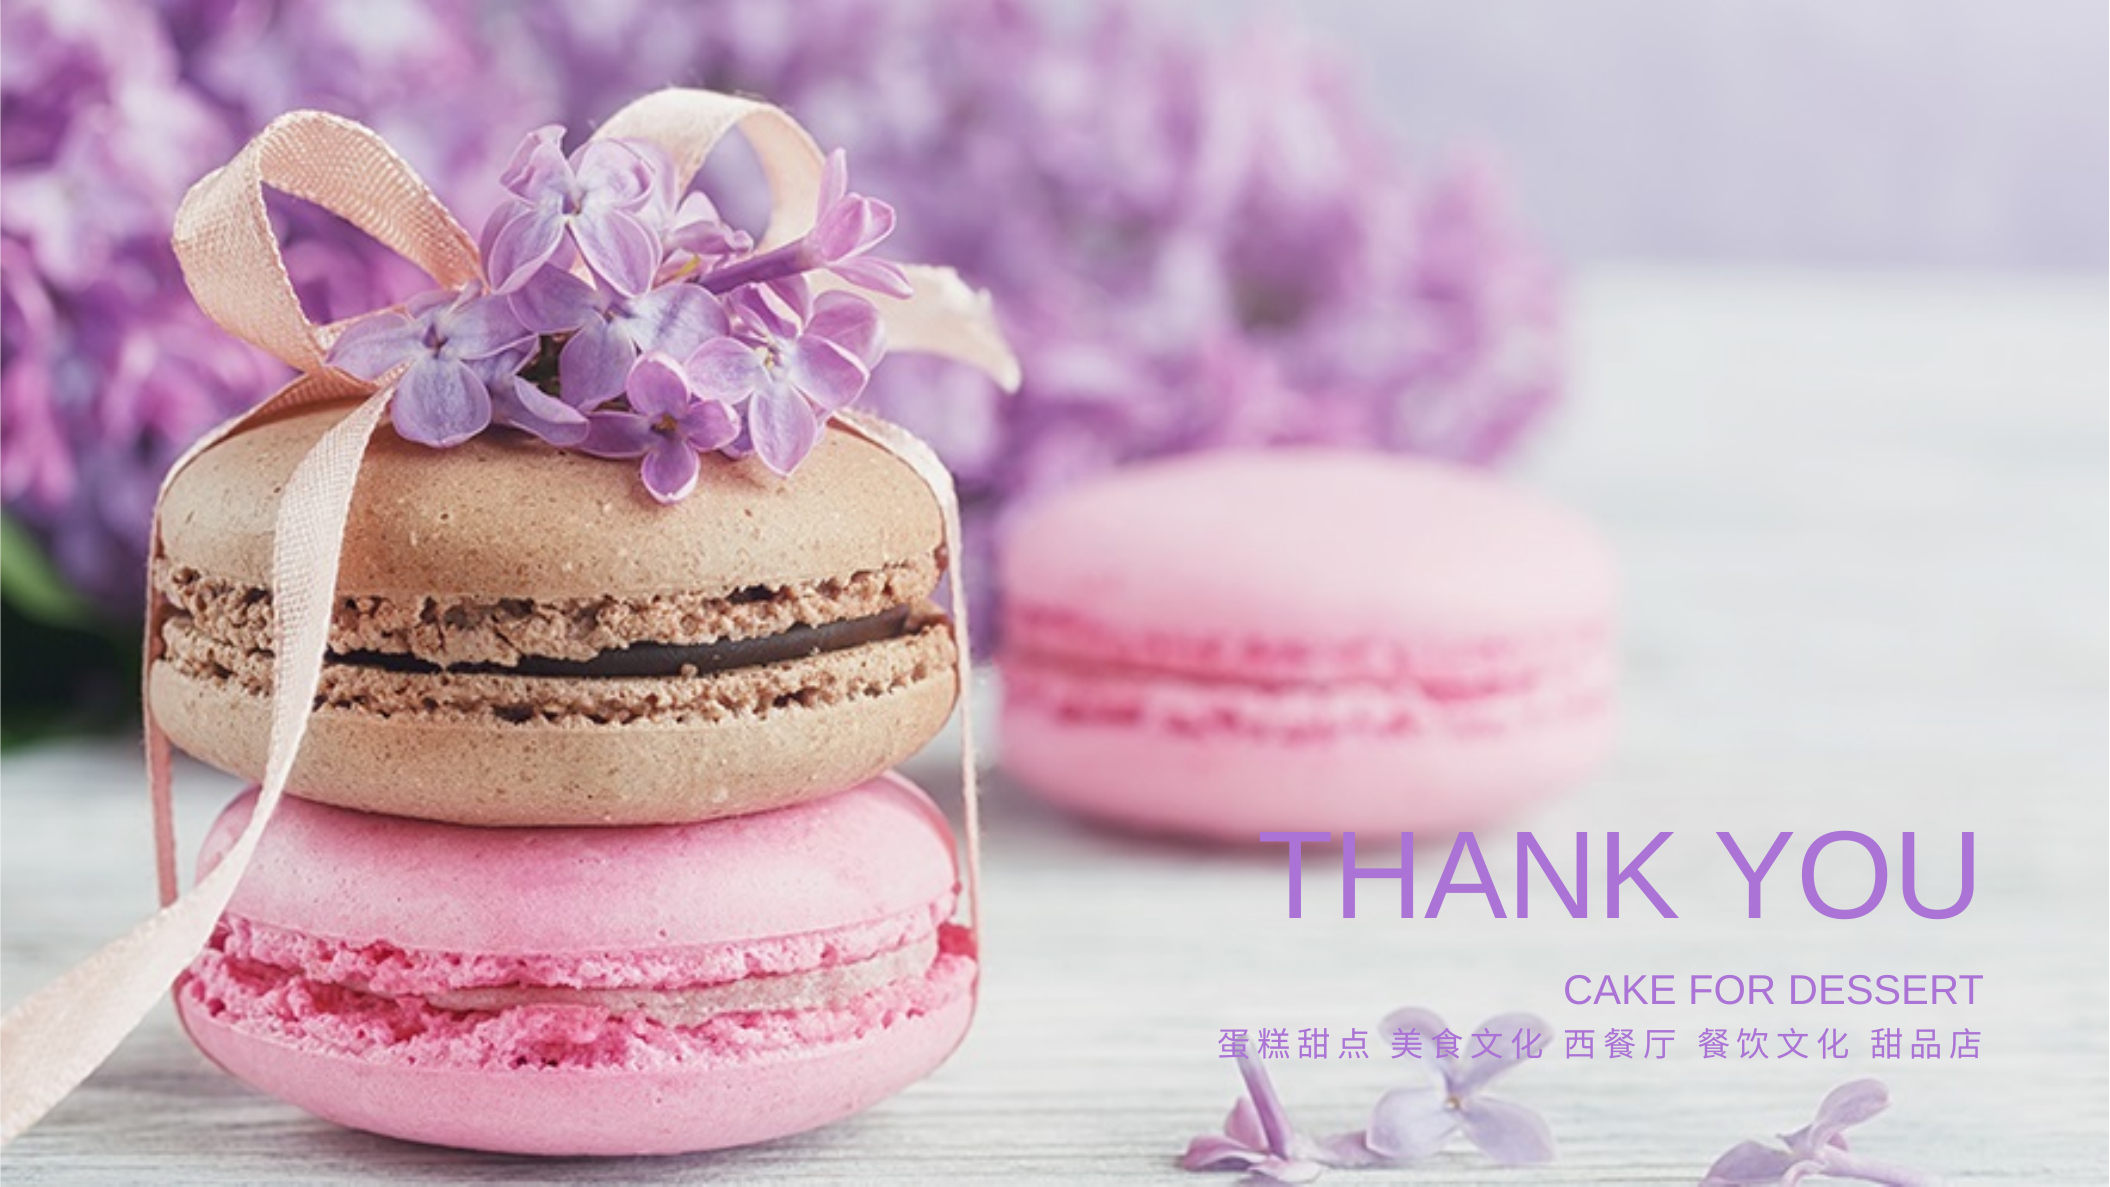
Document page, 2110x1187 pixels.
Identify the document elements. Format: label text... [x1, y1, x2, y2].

text_box 蛋糕甜点 美食文化 西餐厅 餐饮文化 甜品店 [1161, 1015, 1999, 1071]
text_box [0, 0, 2110, 1187]
text_box THANK YOU [1161, 786, 1999, 952]
text_box CAKE FOR DESSERT [1479, 955, 1999, 1021]
